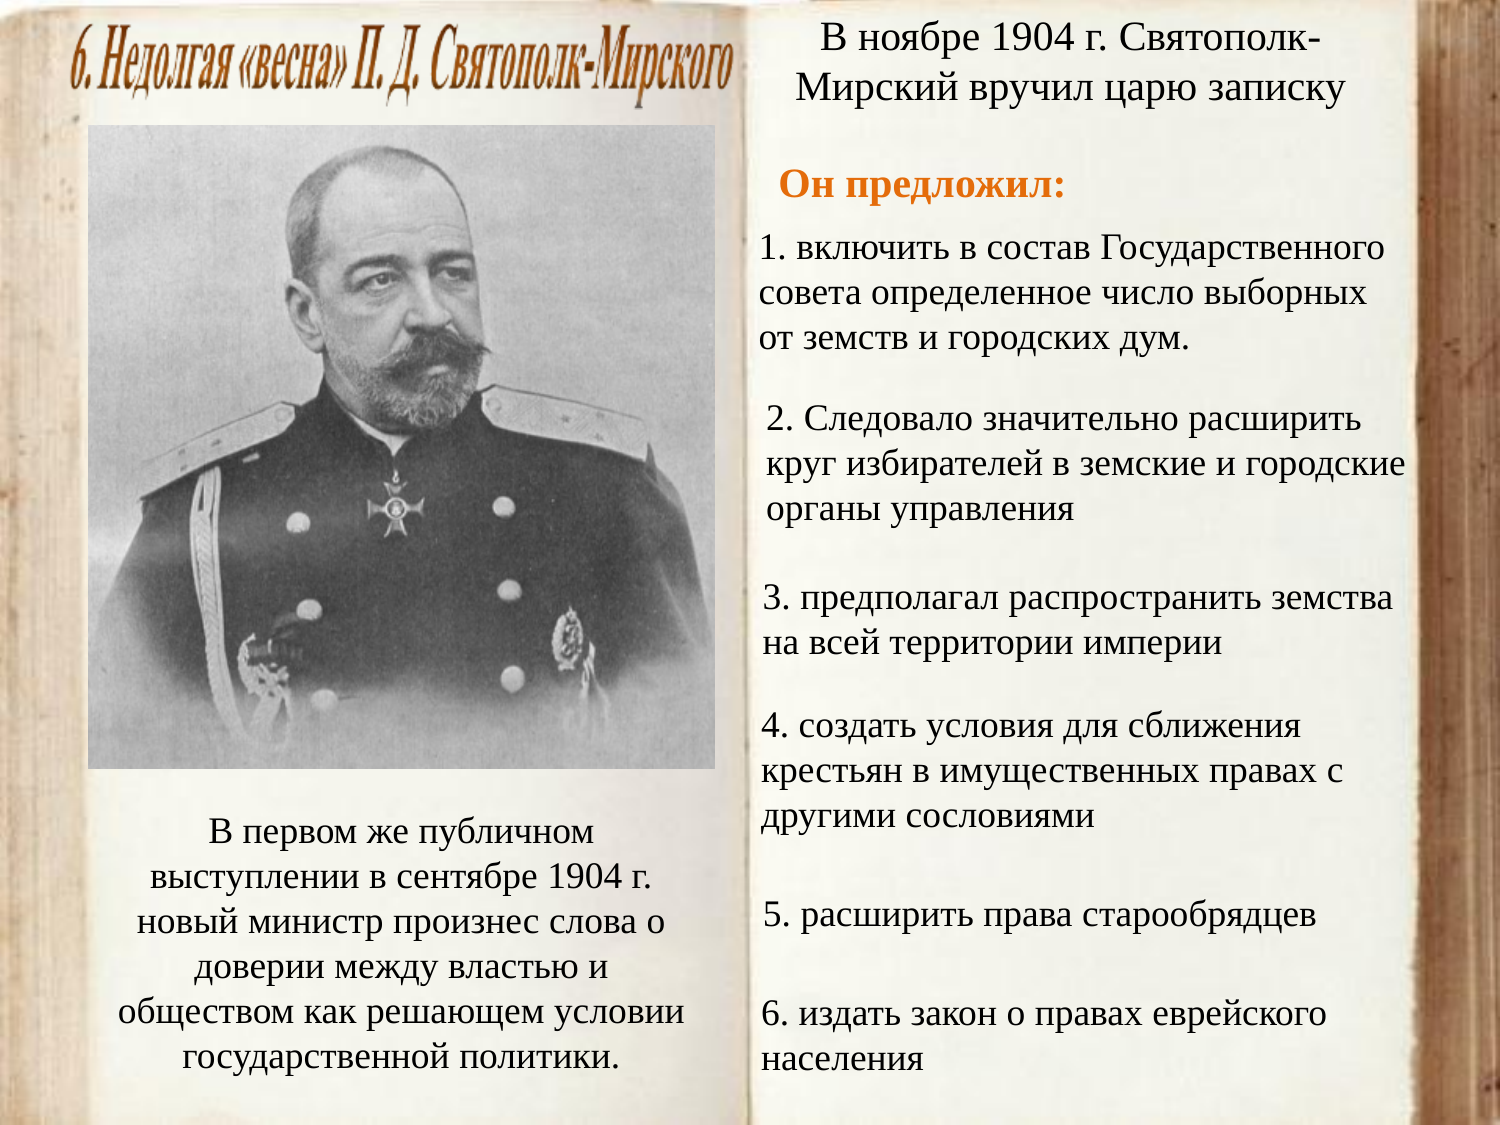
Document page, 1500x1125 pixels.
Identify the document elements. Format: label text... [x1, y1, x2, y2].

text_box В первом же публичном выступлении в сентябре 1904 г. новый министр произнес слова о доверии между властью и обществом как решающем условии государственной политики. [88, 798, 715, 1084]
picture [0, 0, 1500, 1125]
text_box Он предложил: [747, 148, 1108, 214]
text_box В ноябре 1904 г. Святополк-Мирский вручил царю записку [742, 1, 1399, 117]
text_box 2. Следовало значительно расширить круг избирателей в земские и городские органы управления [751, 385, 1422, 536]
text_box 5. расширить права старообрядцев [748, 881, 1407, 942]
text_box 3. предполагал распространить земства на всей территории империи [747, 564, 1432, 670]
text_box 6. издать закон о правах еврейского населения [746, 980, 1412, 1086]
text_box 1. включить в состав Государственного совета определенное число выборных от земств и городских дум. [743, 214, 1414, 365]
text_box 4. создать условия для сближения крестьян в имущественных правах с другими сословиями [746, 692, 1418, 843]
